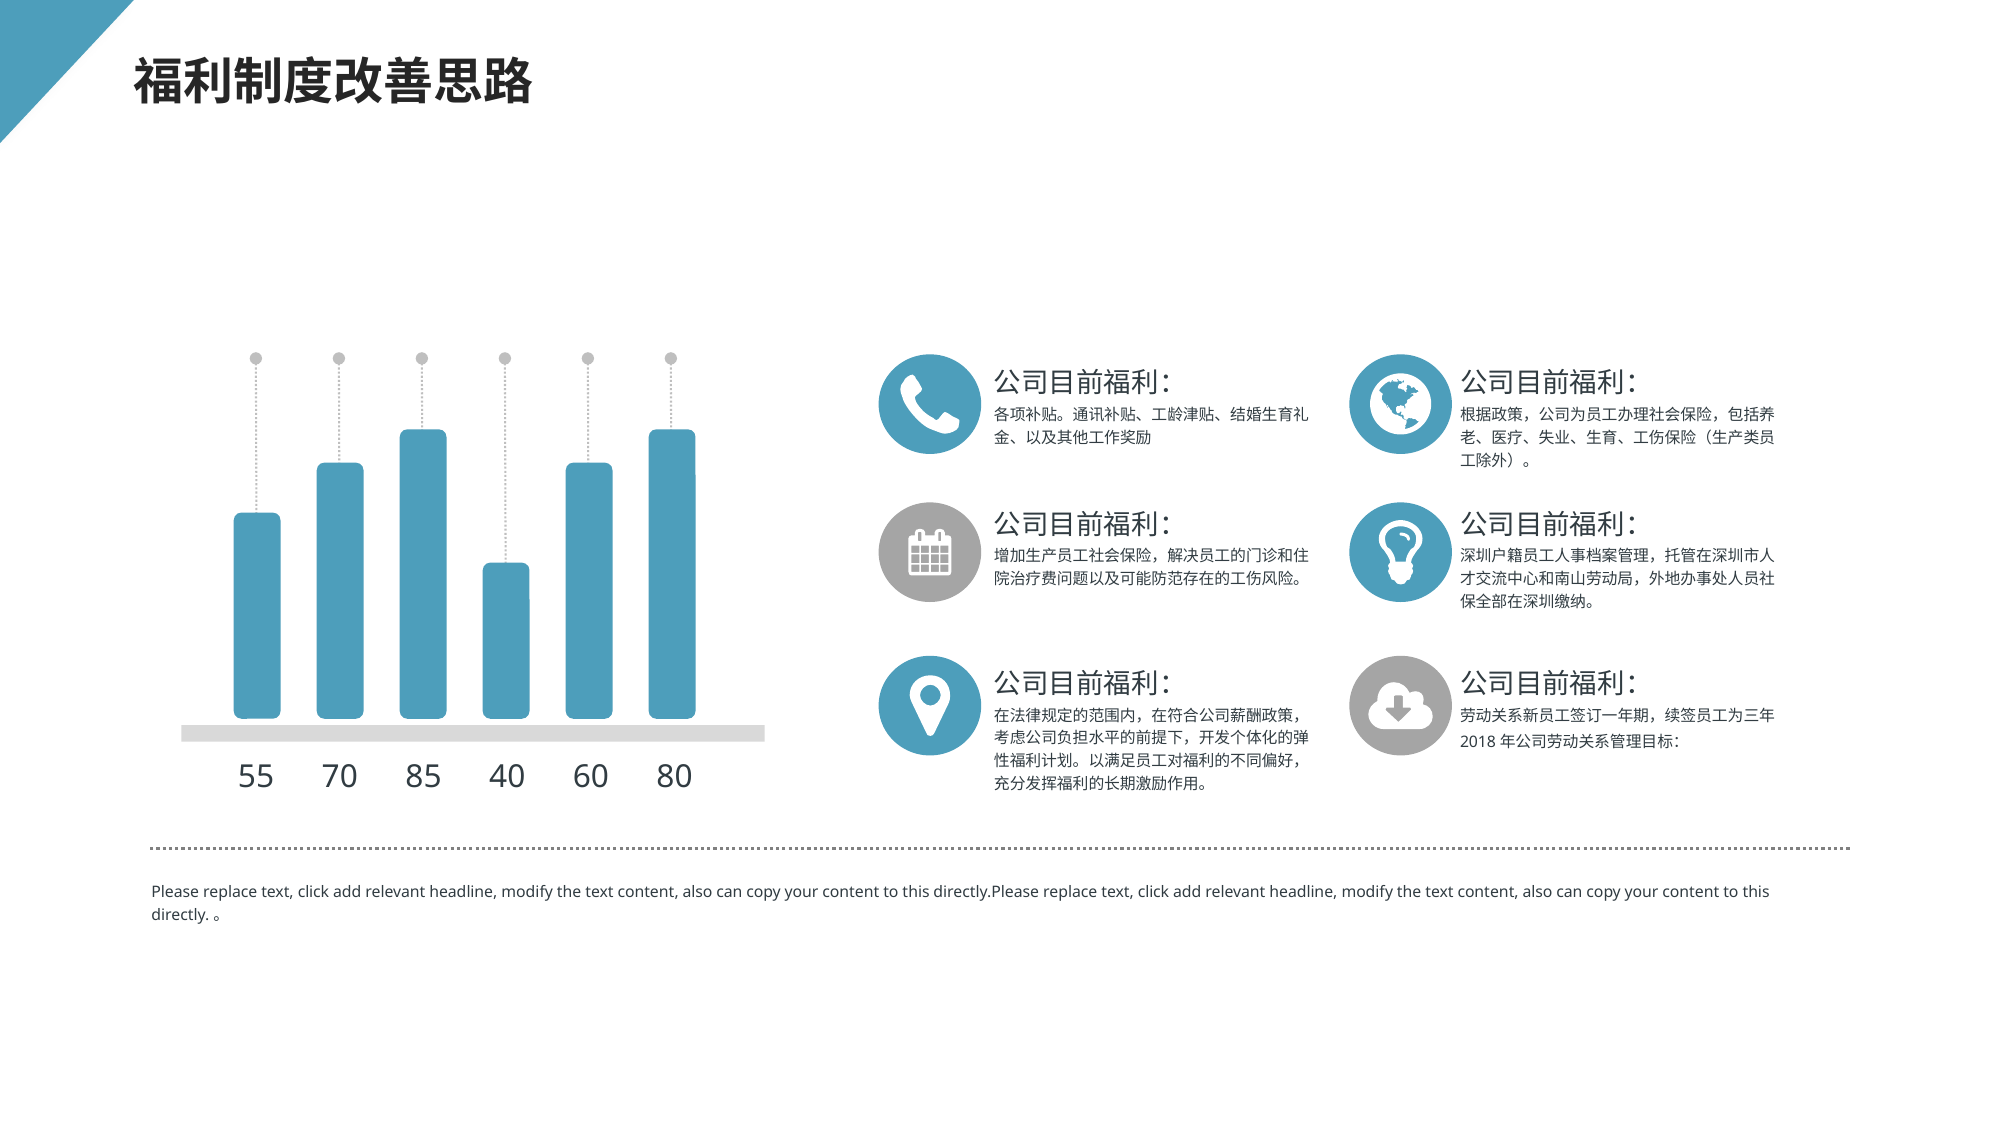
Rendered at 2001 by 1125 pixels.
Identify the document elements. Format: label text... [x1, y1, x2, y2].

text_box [878, 655, 982, 756]
text_box 85 [405, 748, 442, 794]
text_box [1460, 499, 1777, 611]
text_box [399, 358, 447, 719]
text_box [878, 354, 982, 454]
text_box 80 [656, 748, 693, 794]
text_box 福利制度改善思路 [133, 38, 1557, 122]
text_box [1460, 659, 1777, 774]
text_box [993, 499, 1311, 611]
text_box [1349, 502, 1452, 602]
text_box [0, 0, 136, 145]
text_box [1349, 354, 1452, 454]
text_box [565, 358, 613, 719]
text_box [233, 358, 281, 719]
text_box [180, 724, 766, 743]
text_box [1460, 358, 1777, 470]
text_box 40 [489, 748, 526, 794]
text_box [993, 358, 1320, 447]
text_box Please replace text, click add relevant headline, modify the text content, also can copy your content to this directly.Please replace text, click add relevant headline, modify the text content, also can copy your content to this directly.。 [151, 877, 1849, 924]
text_box 70 [321, 748, 359, 794]
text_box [482, 358, 530, 719]
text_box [1349, 655, 1452, 756]
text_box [993, 659, 1311, 794]
text_box 60 [572, 748, 610, 794]
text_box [648, 358, 696, 719]
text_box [878, 502, 982, 602]
text_box 55 [237, 748, 275, 794]
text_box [316, 358, 364, 719]
